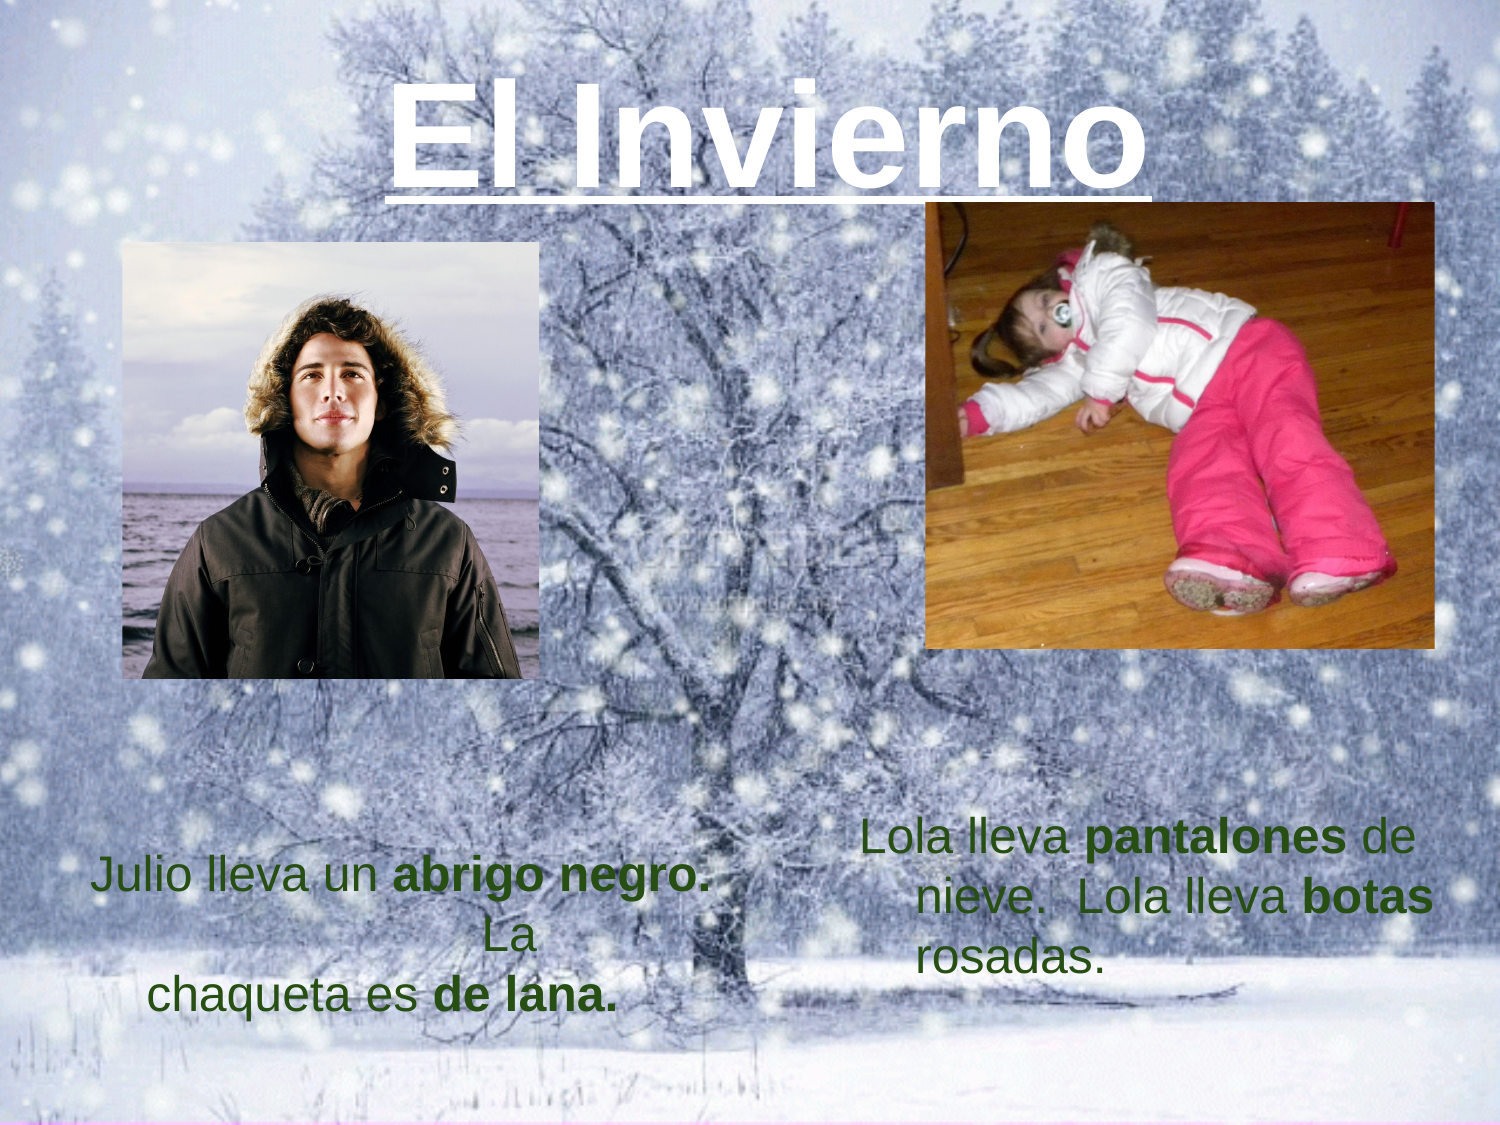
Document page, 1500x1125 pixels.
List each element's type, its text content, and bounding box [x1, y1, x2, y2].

list Lola lleva pantalones de nieve. Lola lleva botas rosadas. [843, 555, 1453, 1125]
picture [0, 0, 1500, 1125]
text_box [122, 242, 540, 679]
text_box [925, 202, 1435, 555]
list Julio lleva un abrigo negro. La chaqueta es de lana. [75, 506, 738, 1125]
title El Invierno [75, 14, 1425, 233]
